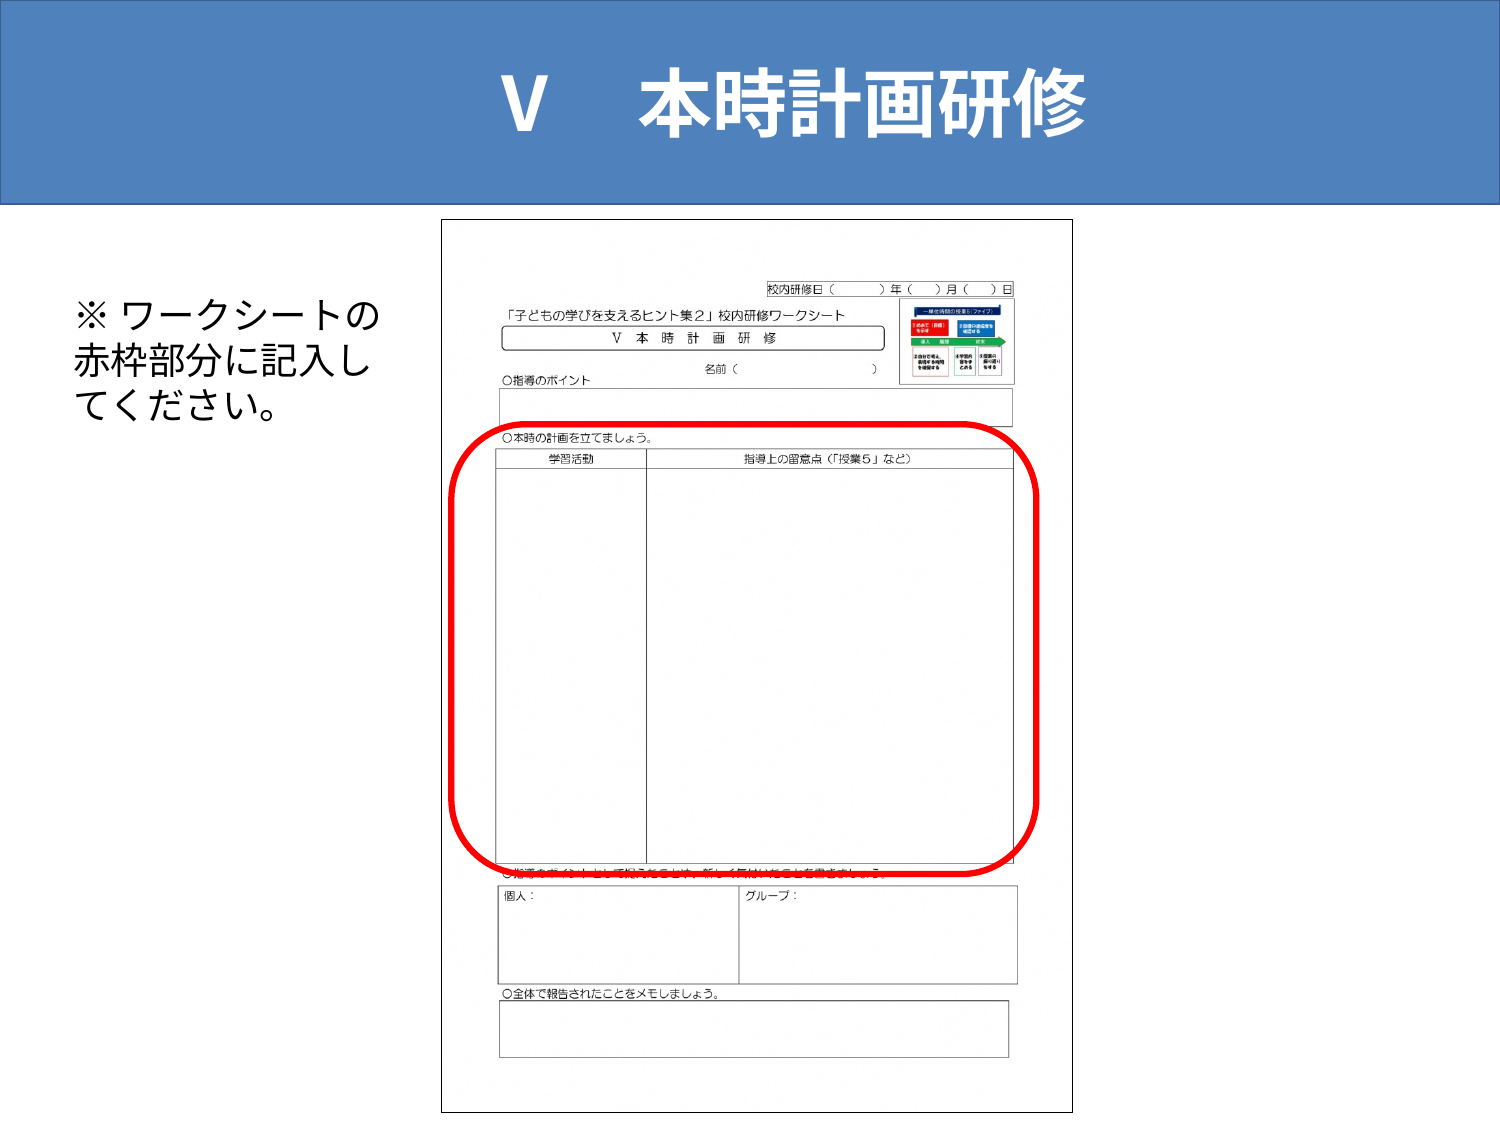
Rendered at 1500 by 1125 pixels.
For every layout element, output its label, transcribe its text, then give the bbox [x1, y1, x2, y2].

picture [440, 219, 1073, 1113]
text_box Ⅴ 本時計画研修 [0, 0, 1500, 205]
text_box ※ワークシートの赤枠部分に記入してください。 [58, 284, 399, 434]
